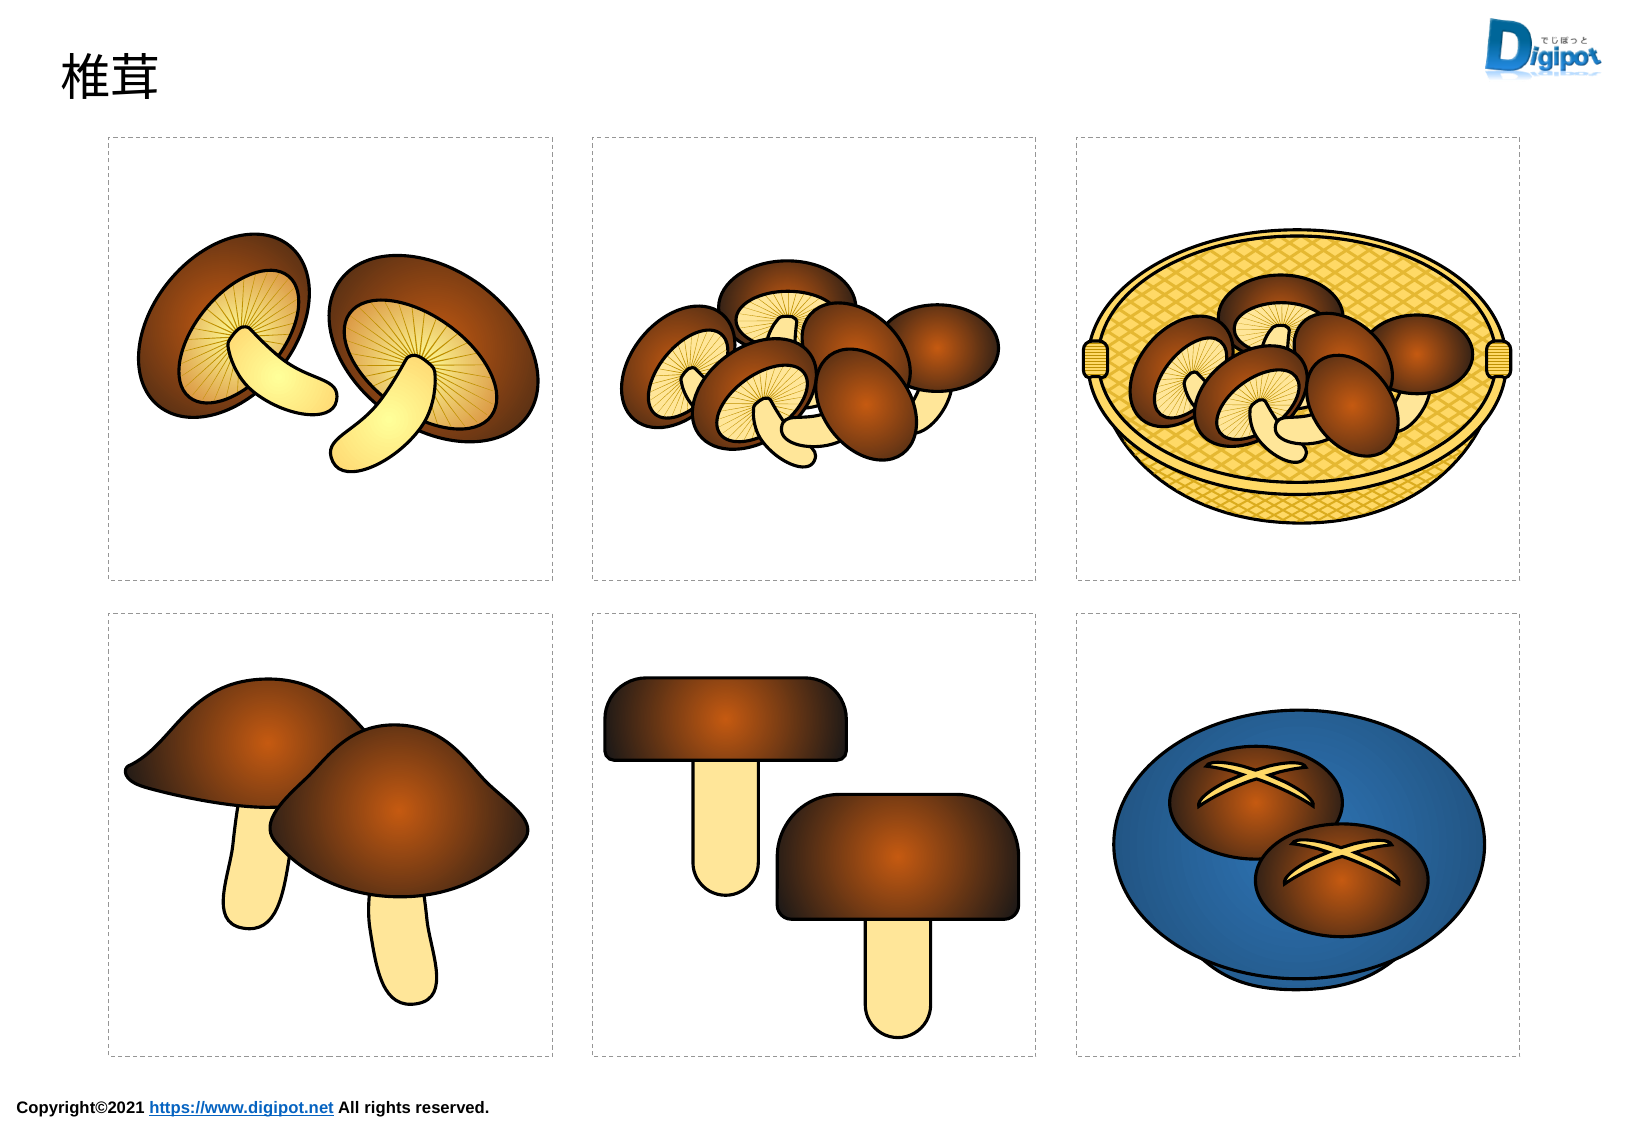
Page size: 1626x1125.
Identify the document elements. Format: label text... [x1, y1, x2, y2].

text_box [604, 677, 1019, 1038]
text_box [145, 243, 528, 495]
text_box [1083, 229, 1511, 524]
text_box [1113, 710, 1485, 990]
picture [1485, 18, 1602, 82]
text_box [125, 678, 528, 1006]
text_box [626, 260, 999, 481]
text_box 椎茸 [46, 38, 176, 113]
